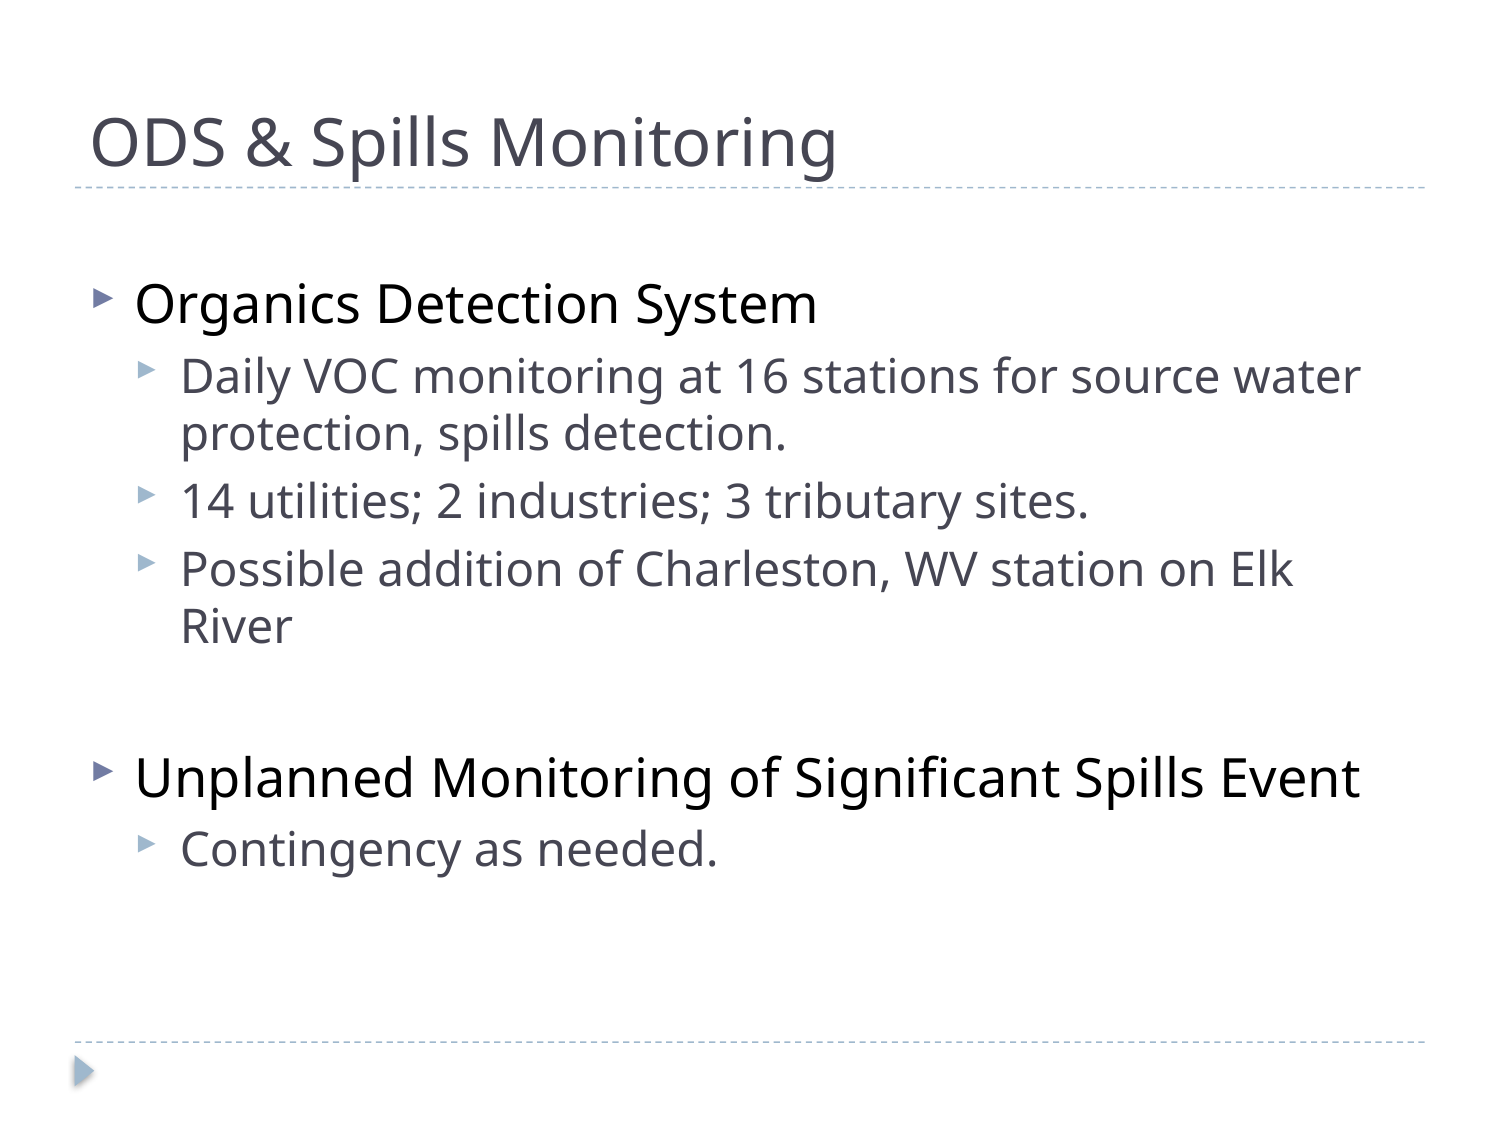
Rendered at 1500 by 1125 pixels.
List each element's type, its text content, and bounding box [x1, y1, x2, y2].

list Organics Detection System Daily VOC monitoring at 16 stations for source water protection, spills detection. 14 utilities; 2 industries; 3 tributary sites. Possible addition of Charleston, WV station on Elk River Unplanned Monitoring of Significant Spills Event Contingency as needed. [75, 262, 1425, 1063]
title ODS & Spills Monitoring [75, 24, 1425, 188]
